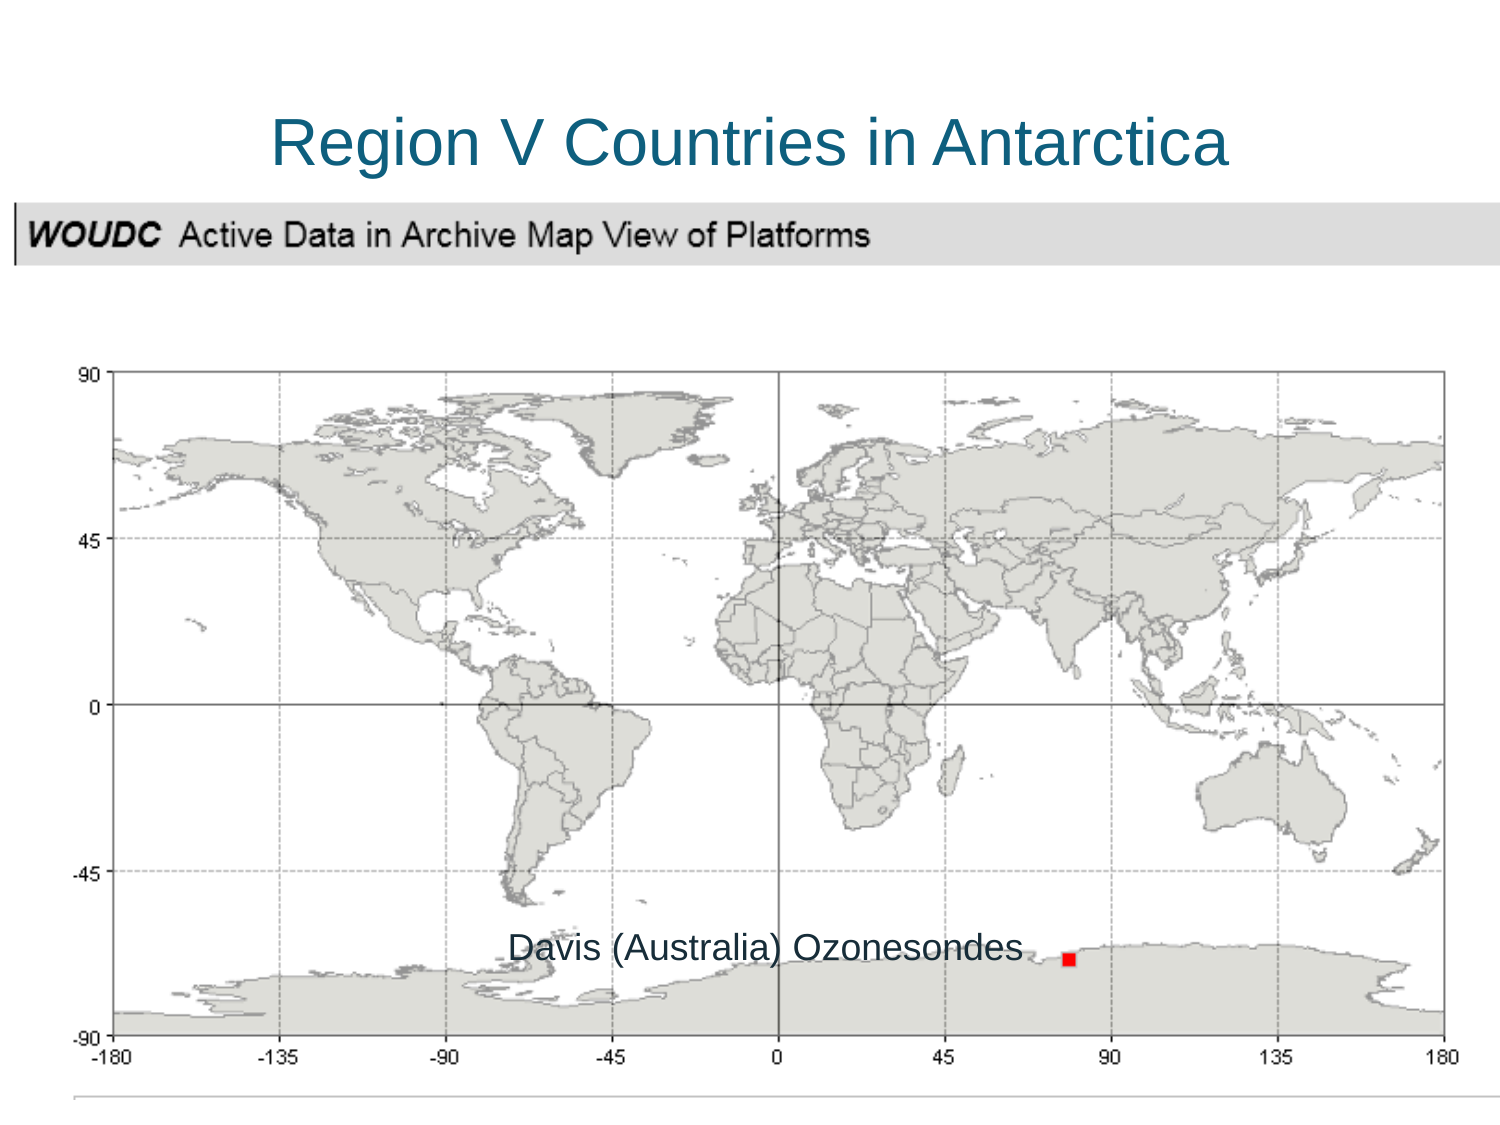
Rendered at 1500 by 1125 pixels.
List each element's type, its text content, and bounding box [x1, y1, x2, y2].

title Region V Countries in Antarctica [41, 45, 1459, 200]
picture [0, 201, 1500, 1101]
